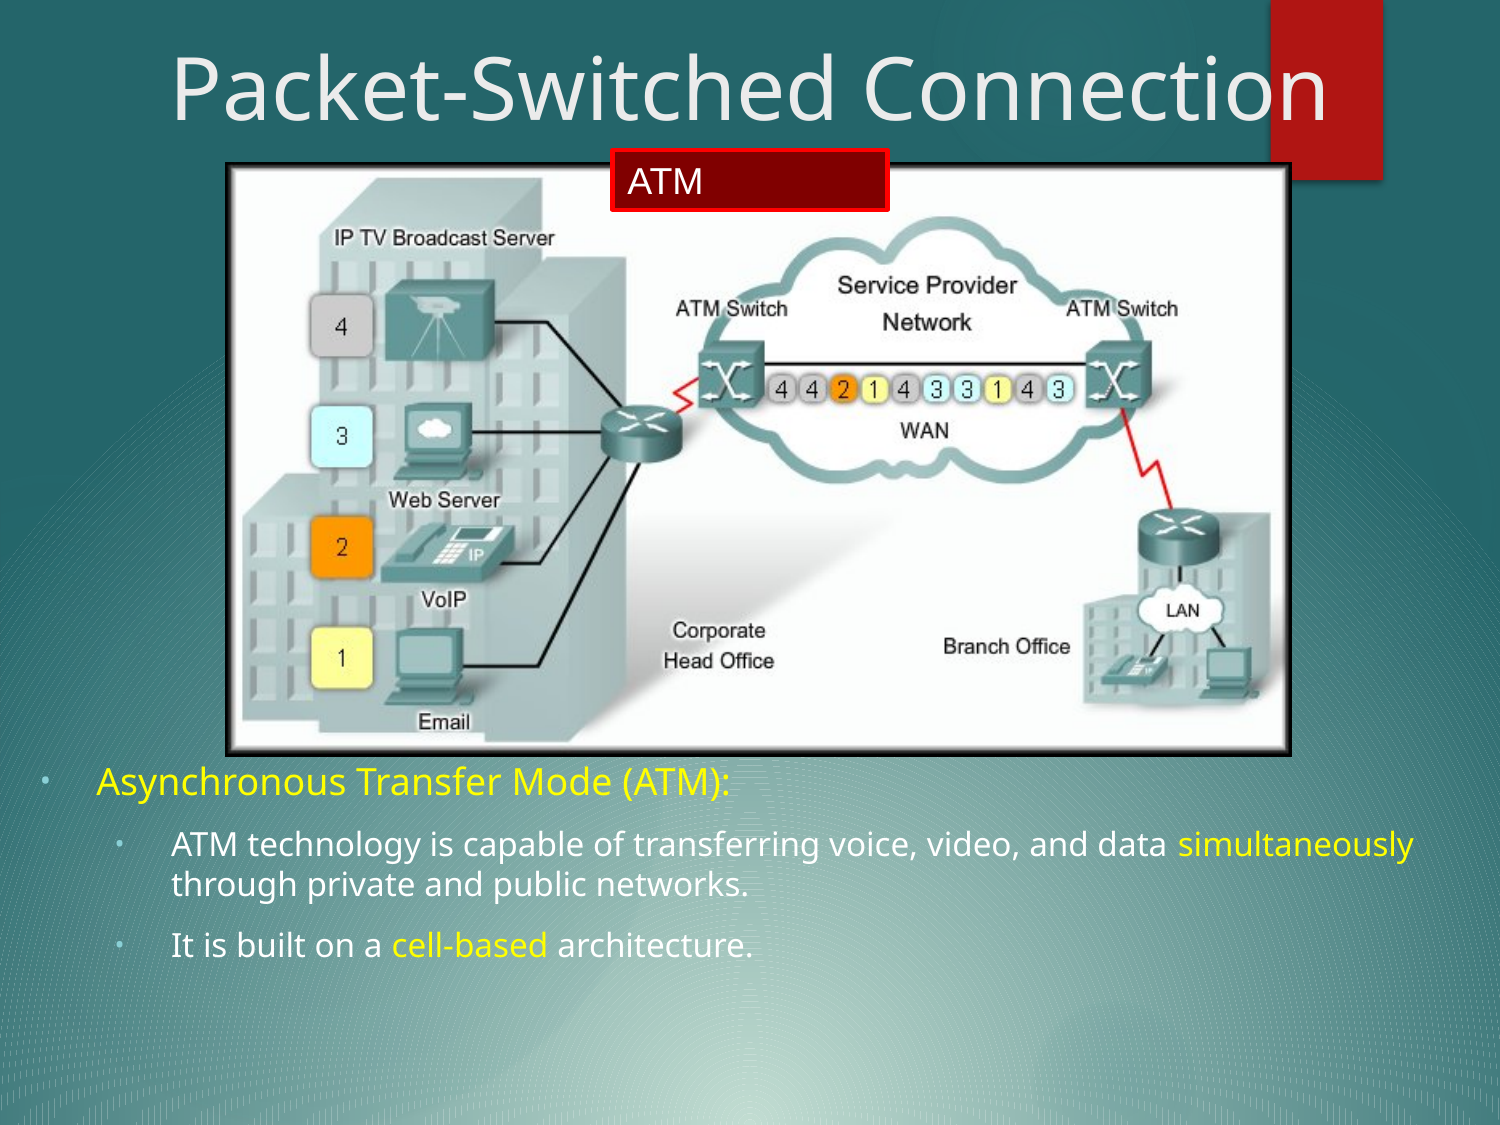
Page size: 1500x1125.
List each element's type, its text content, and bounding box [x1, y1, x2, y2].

title Packet-Switched Connection Options [24, 24, 1475, 138]
list Asynchronous Transfer Mode (ATM): ATM technology is capable of transferring voice, video, and data simultaneously through private and public networks. It is built on a cell-based architecture. [24, 750, 1475, 1063]
text_box ATM [612, 149, 888, 160]
picture [224, 162, 1292, 757]
